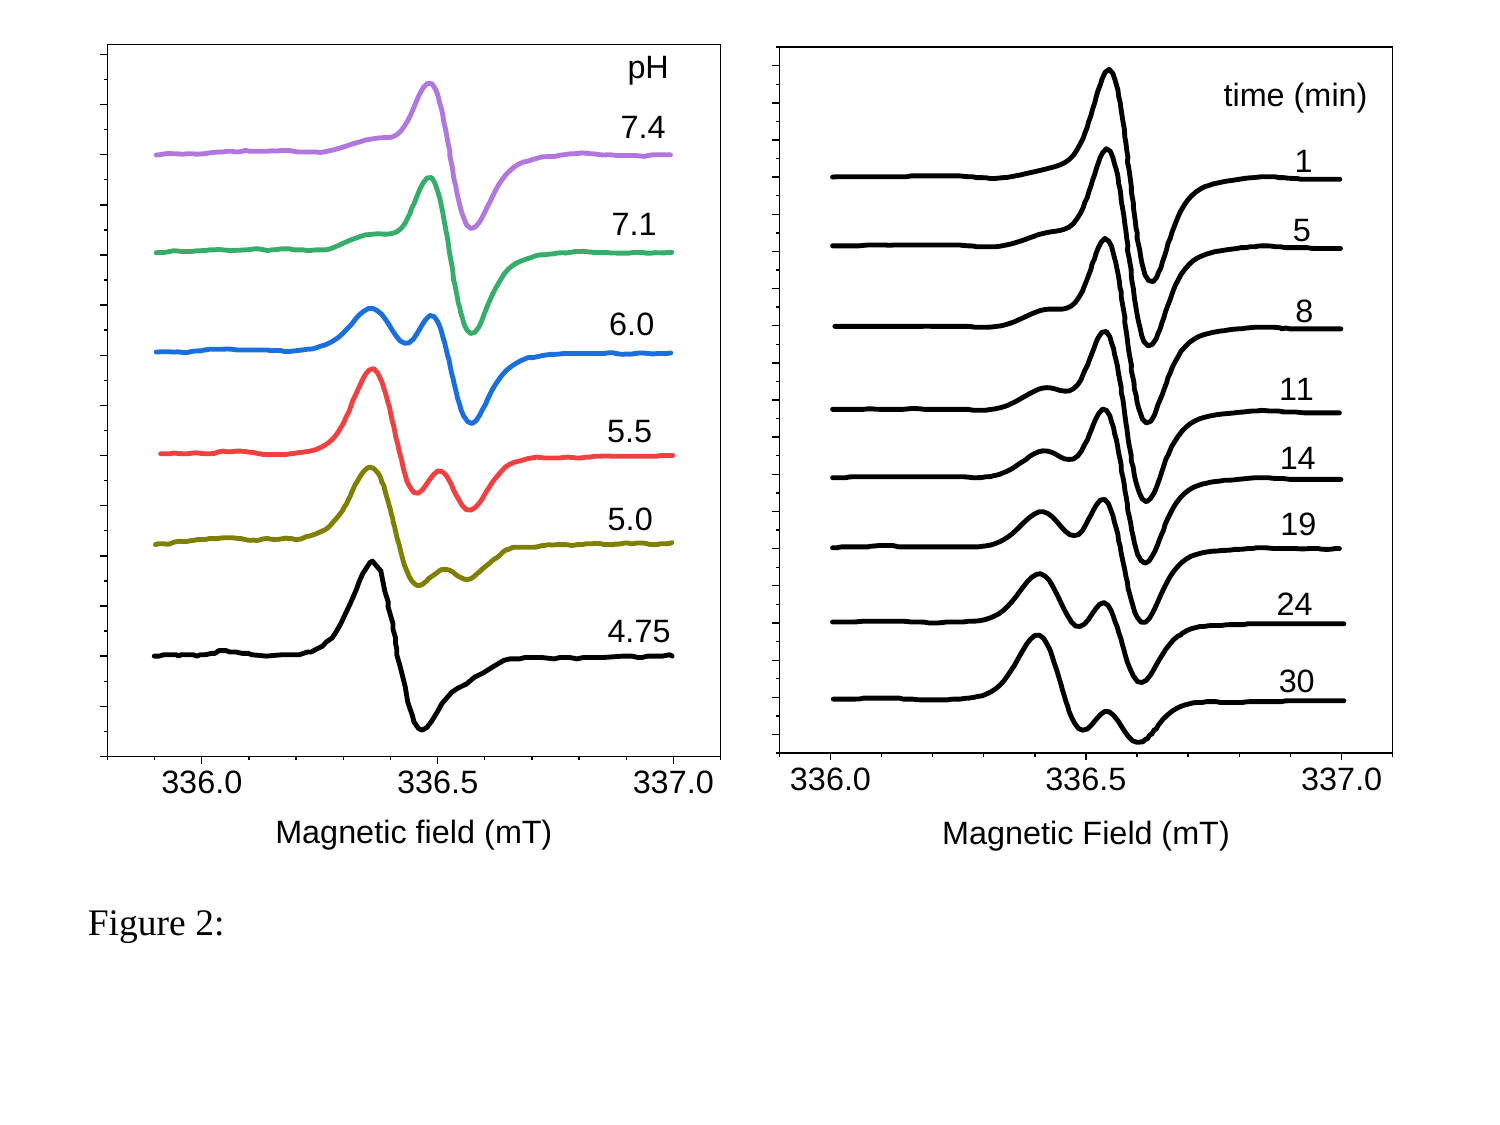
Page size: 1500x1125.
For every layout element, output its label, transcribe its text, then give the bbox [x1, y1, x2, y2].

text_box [744, 0, 1428, 884]
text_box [72, 0, 756, 891]
text_box Figure 2: [73, 890, 1468, 950]
